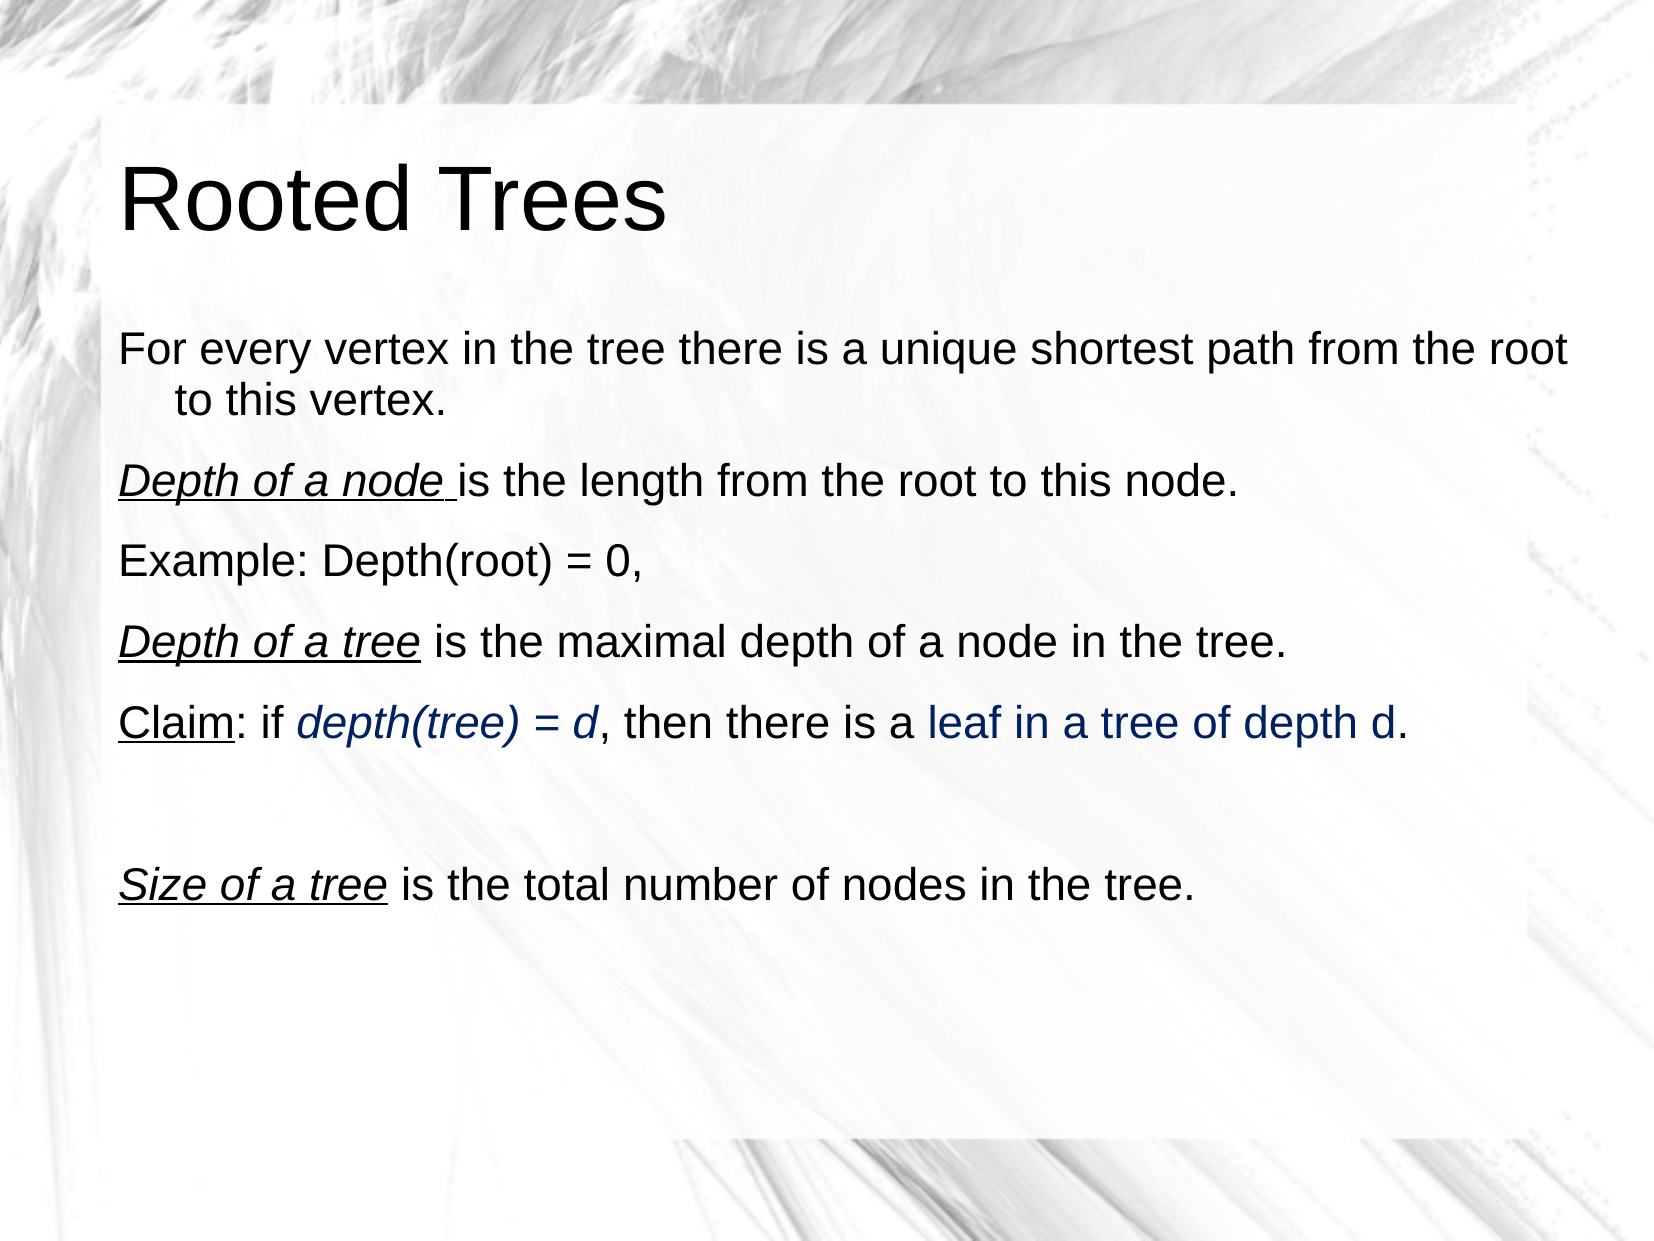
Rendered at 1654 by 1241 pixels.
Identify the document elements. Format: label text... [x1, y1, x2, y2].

list For every vertex in the tree there is a unique shortest path from the root to this vertex. Depth of a node is the length from the root to this node. Example: Depth(root) = 0, Depth of a tree is the maximal depth of a node in the tree. Claim: if depth(tree) = d, then there is a leaf in a tree of depth d. Size of a tree is the total number of nodes in the tree. [118, 319, 1571, 1109]
title Rooted Trees [118, 93, 1506, 299]
picture [0, 0, 1654, 1241]
